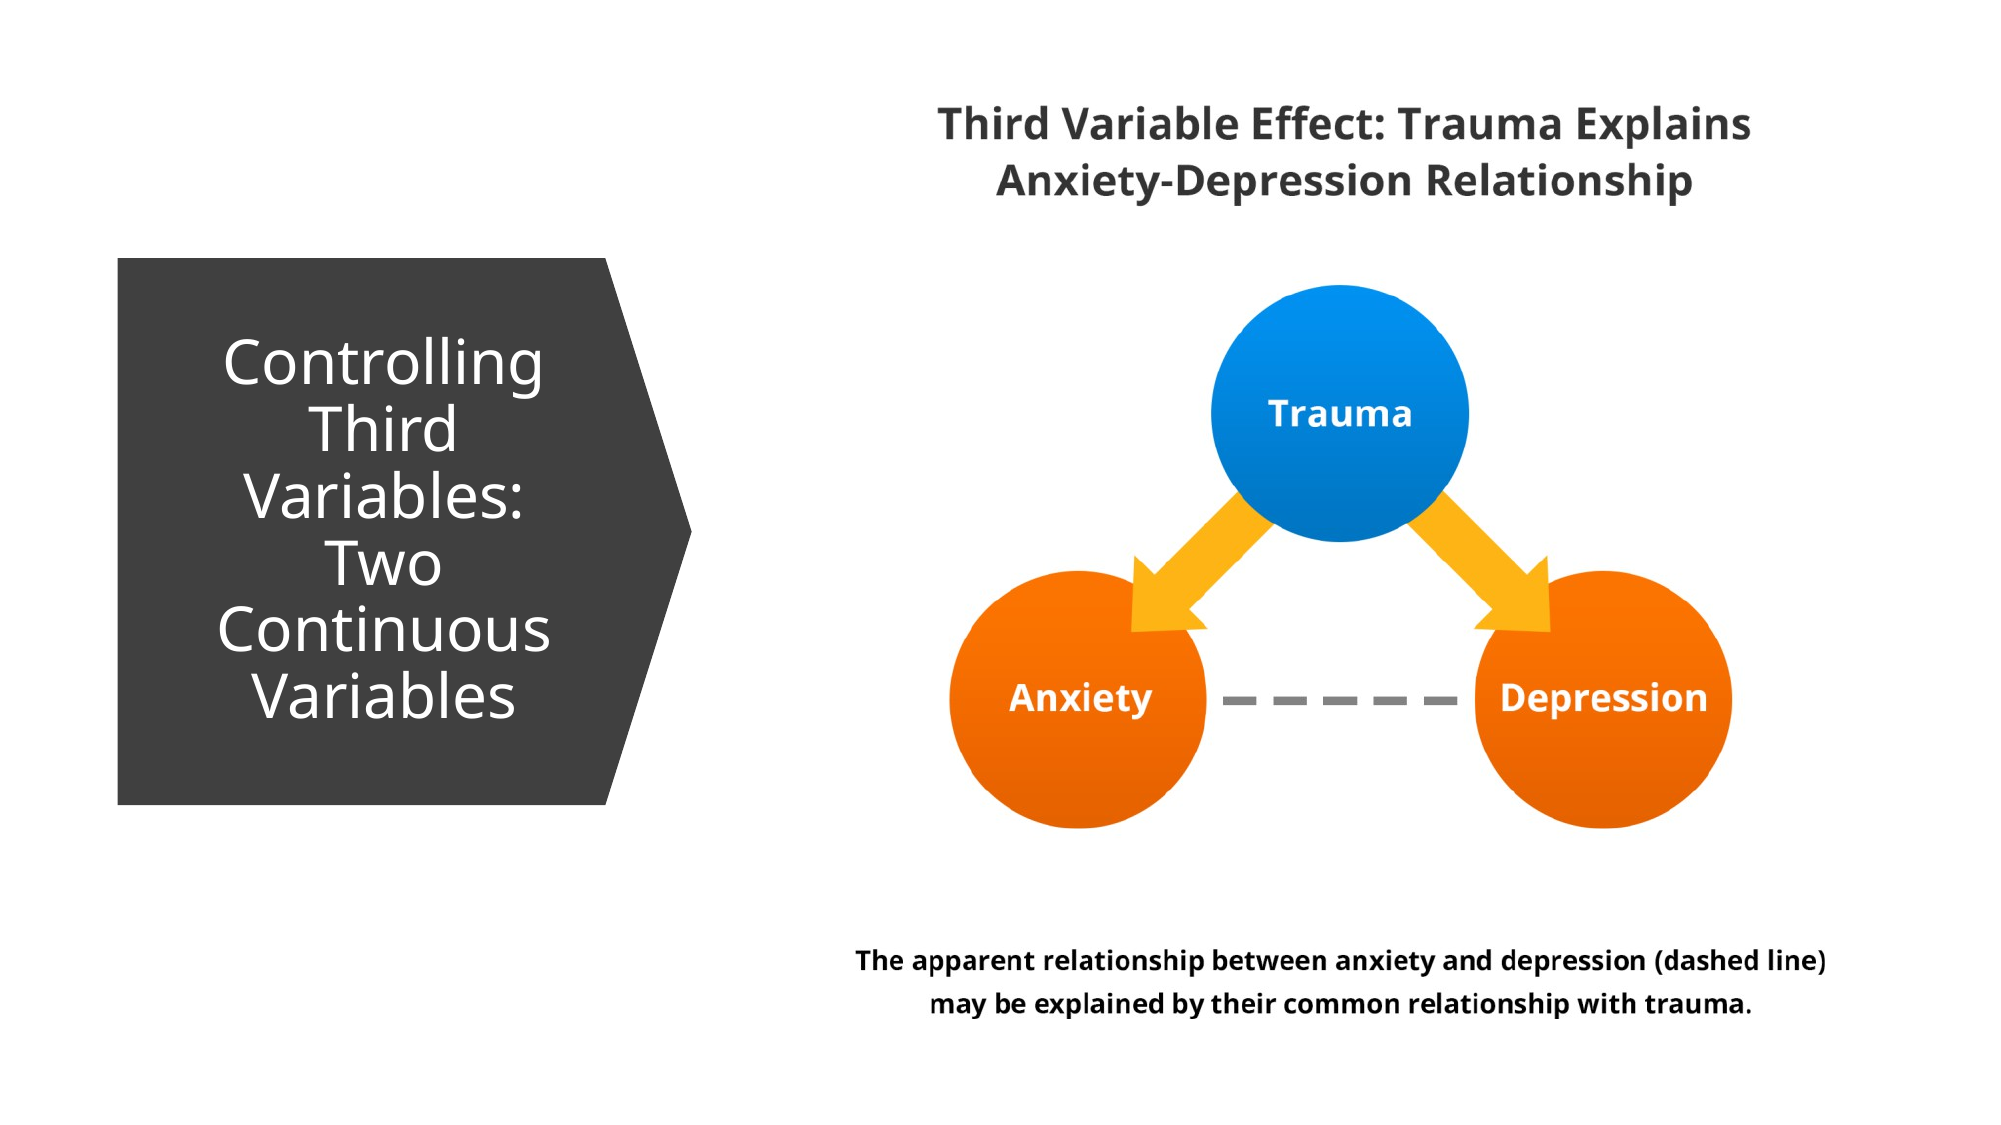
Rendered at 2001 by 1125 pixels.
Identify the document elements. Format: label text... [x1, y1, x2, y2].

title Controlling Third Variables: Two Continuous Variables [168, 322, 601, 741]
text_box [116, 256, 694, 807]
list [854, 104, 1825, 1020]
